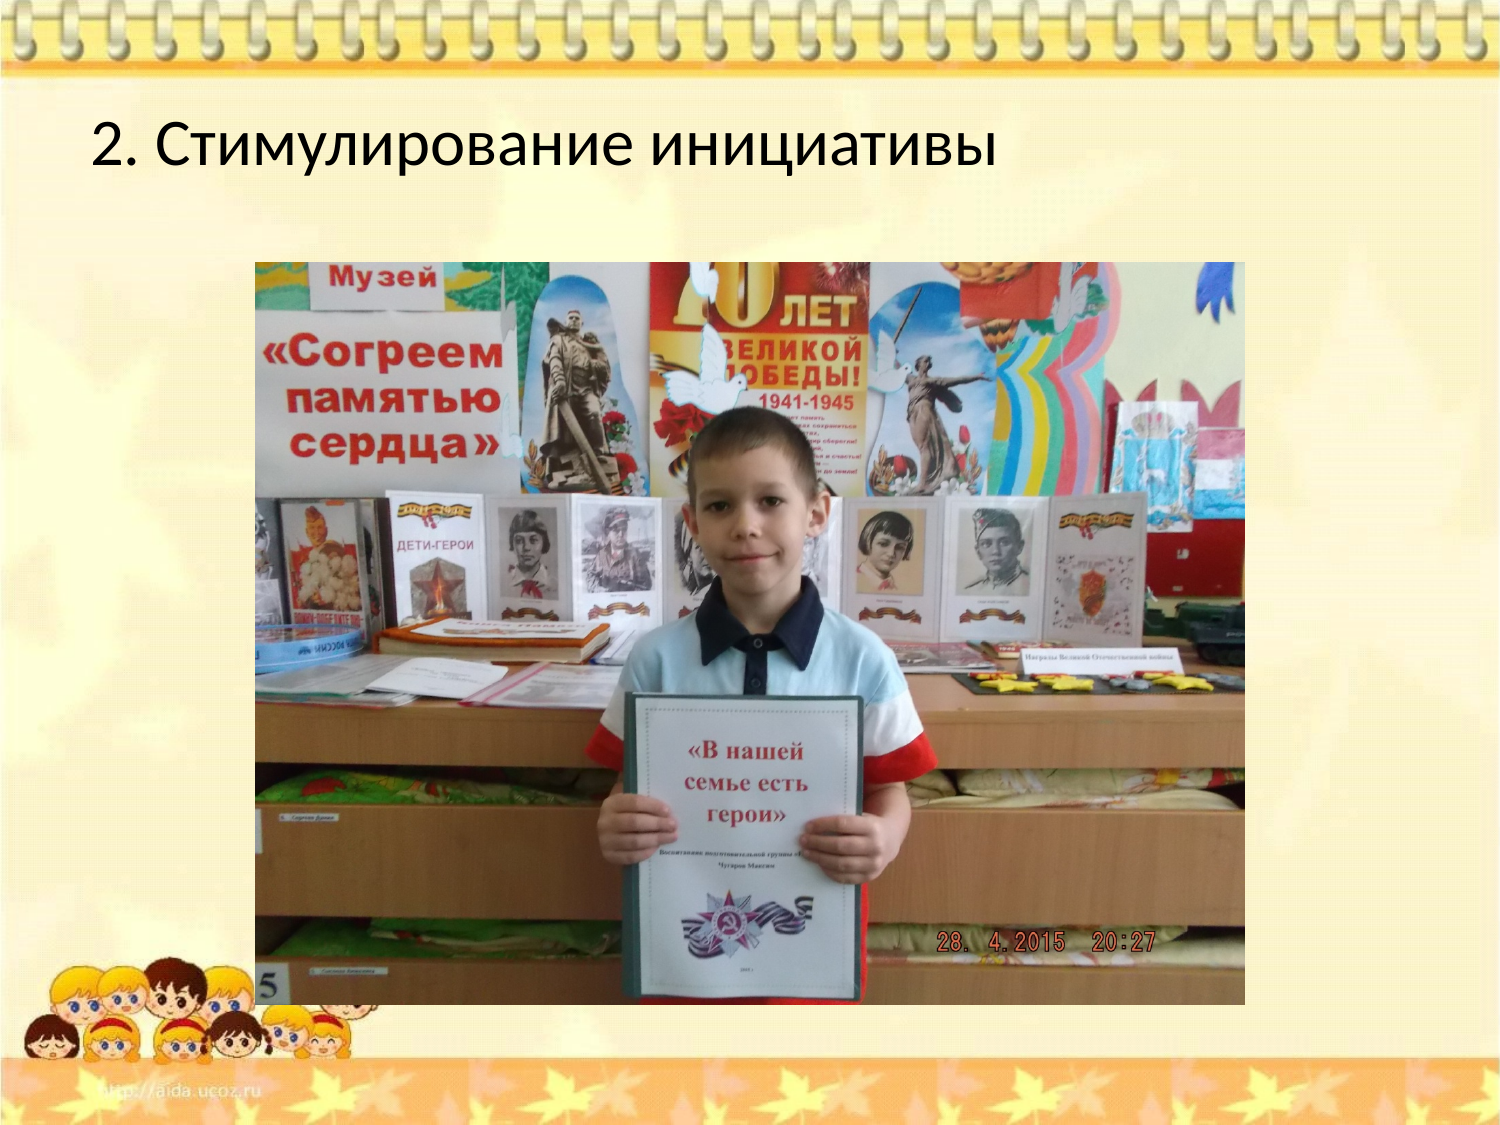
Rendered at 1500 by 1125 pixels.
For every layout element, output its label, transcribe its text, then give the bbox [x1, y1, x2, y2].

picture [0, 0, 1500, 1125]
title 2. Стимулирование инициативы [75, 45, 1425, 233]
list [254, 262, 1246, 1006]
